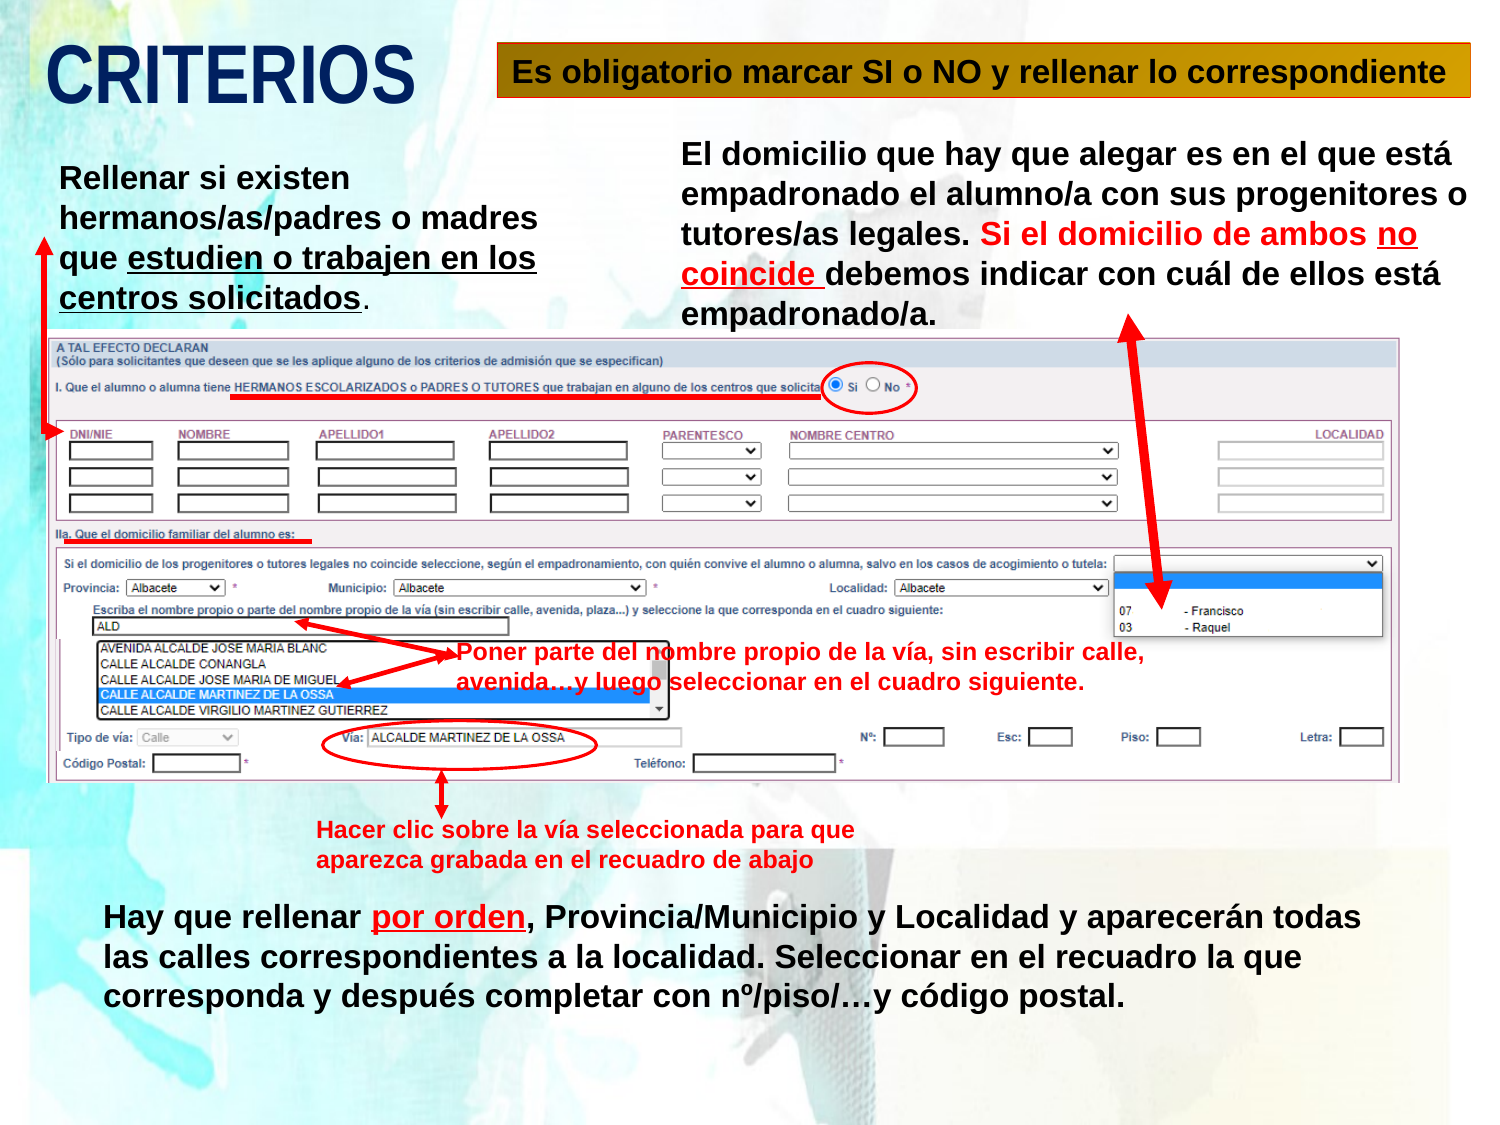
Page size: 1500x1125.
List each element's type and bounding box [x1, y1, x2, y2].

text_box [1127, 313, 1162, 610]
picture [0, 0, 1500, 1125]
text_box [336, 654, 450, 687]
text_box [44, 233, 65, 432]
text_box [294, 621, 460, 657]
